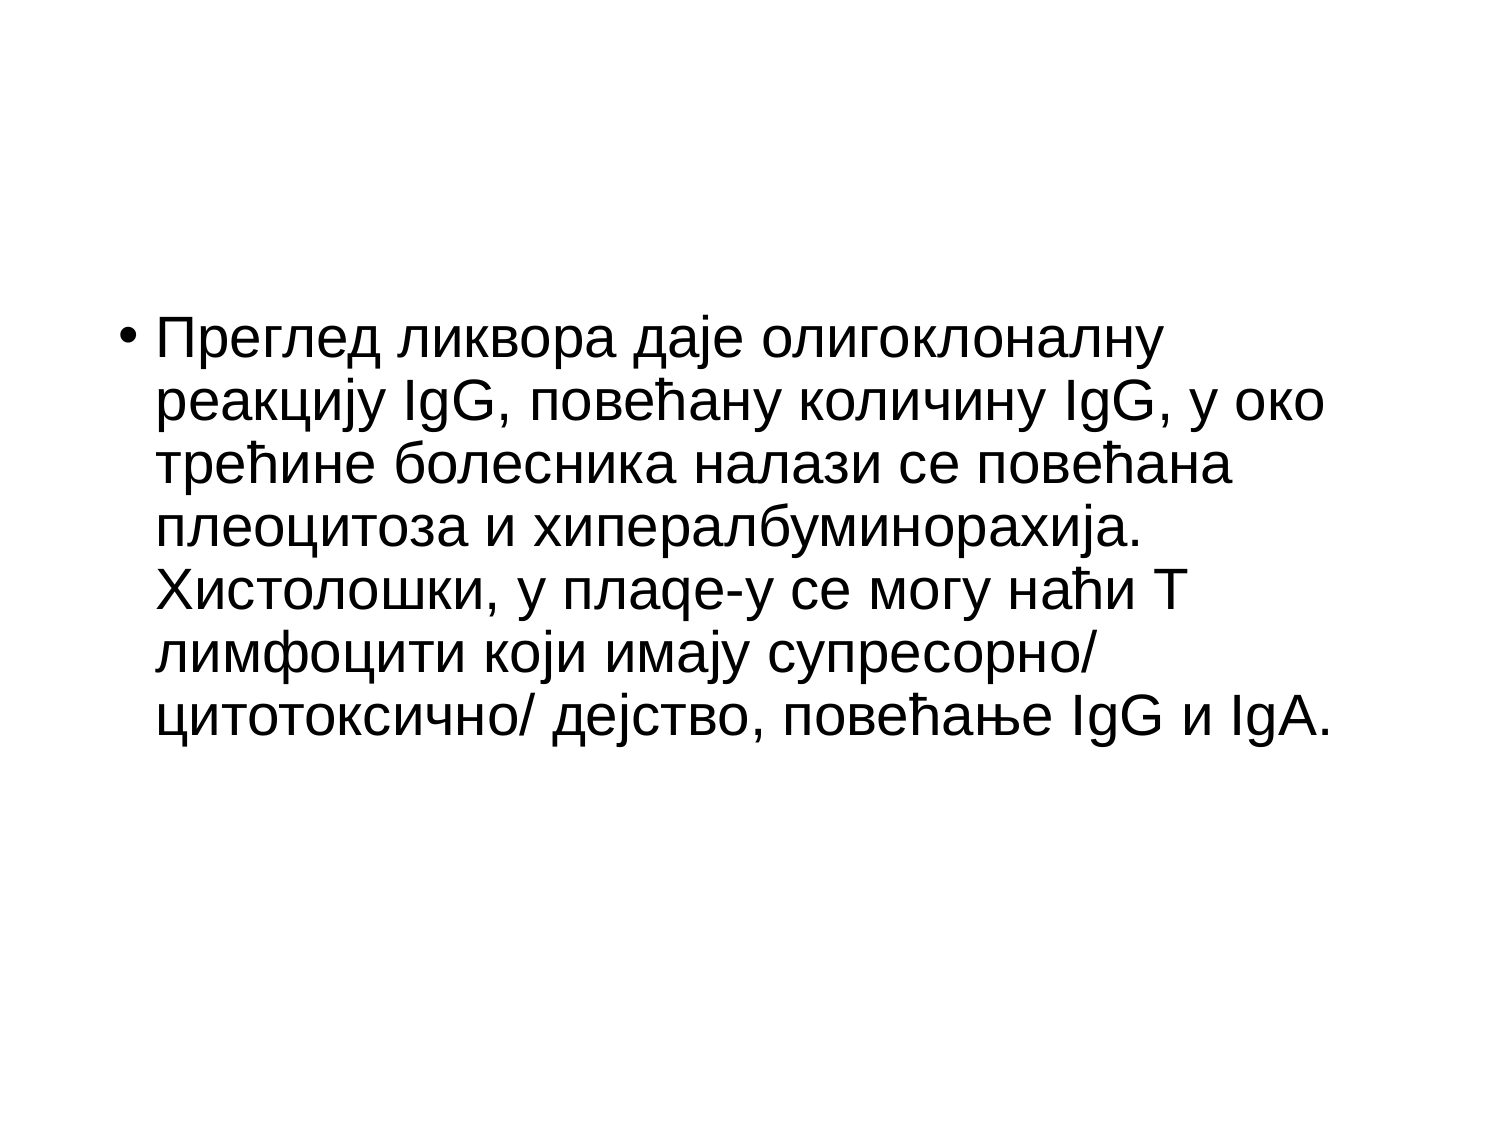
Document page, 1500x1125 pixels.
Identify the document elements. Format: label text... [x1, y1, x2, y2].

list Преглед ликвора даје олигоклоналну реакцију IgG, повећану количину IgG, у око трећине болесника налази се повећана плеоцитоза и хипералбуминорахија. Хистолошки, у плаqе-у се могу наћи Т лимфоцити који имају супресорно/ цитотоксично/ дејство, повећање IgG и IgA. [103, 299, 1397, 1014]
